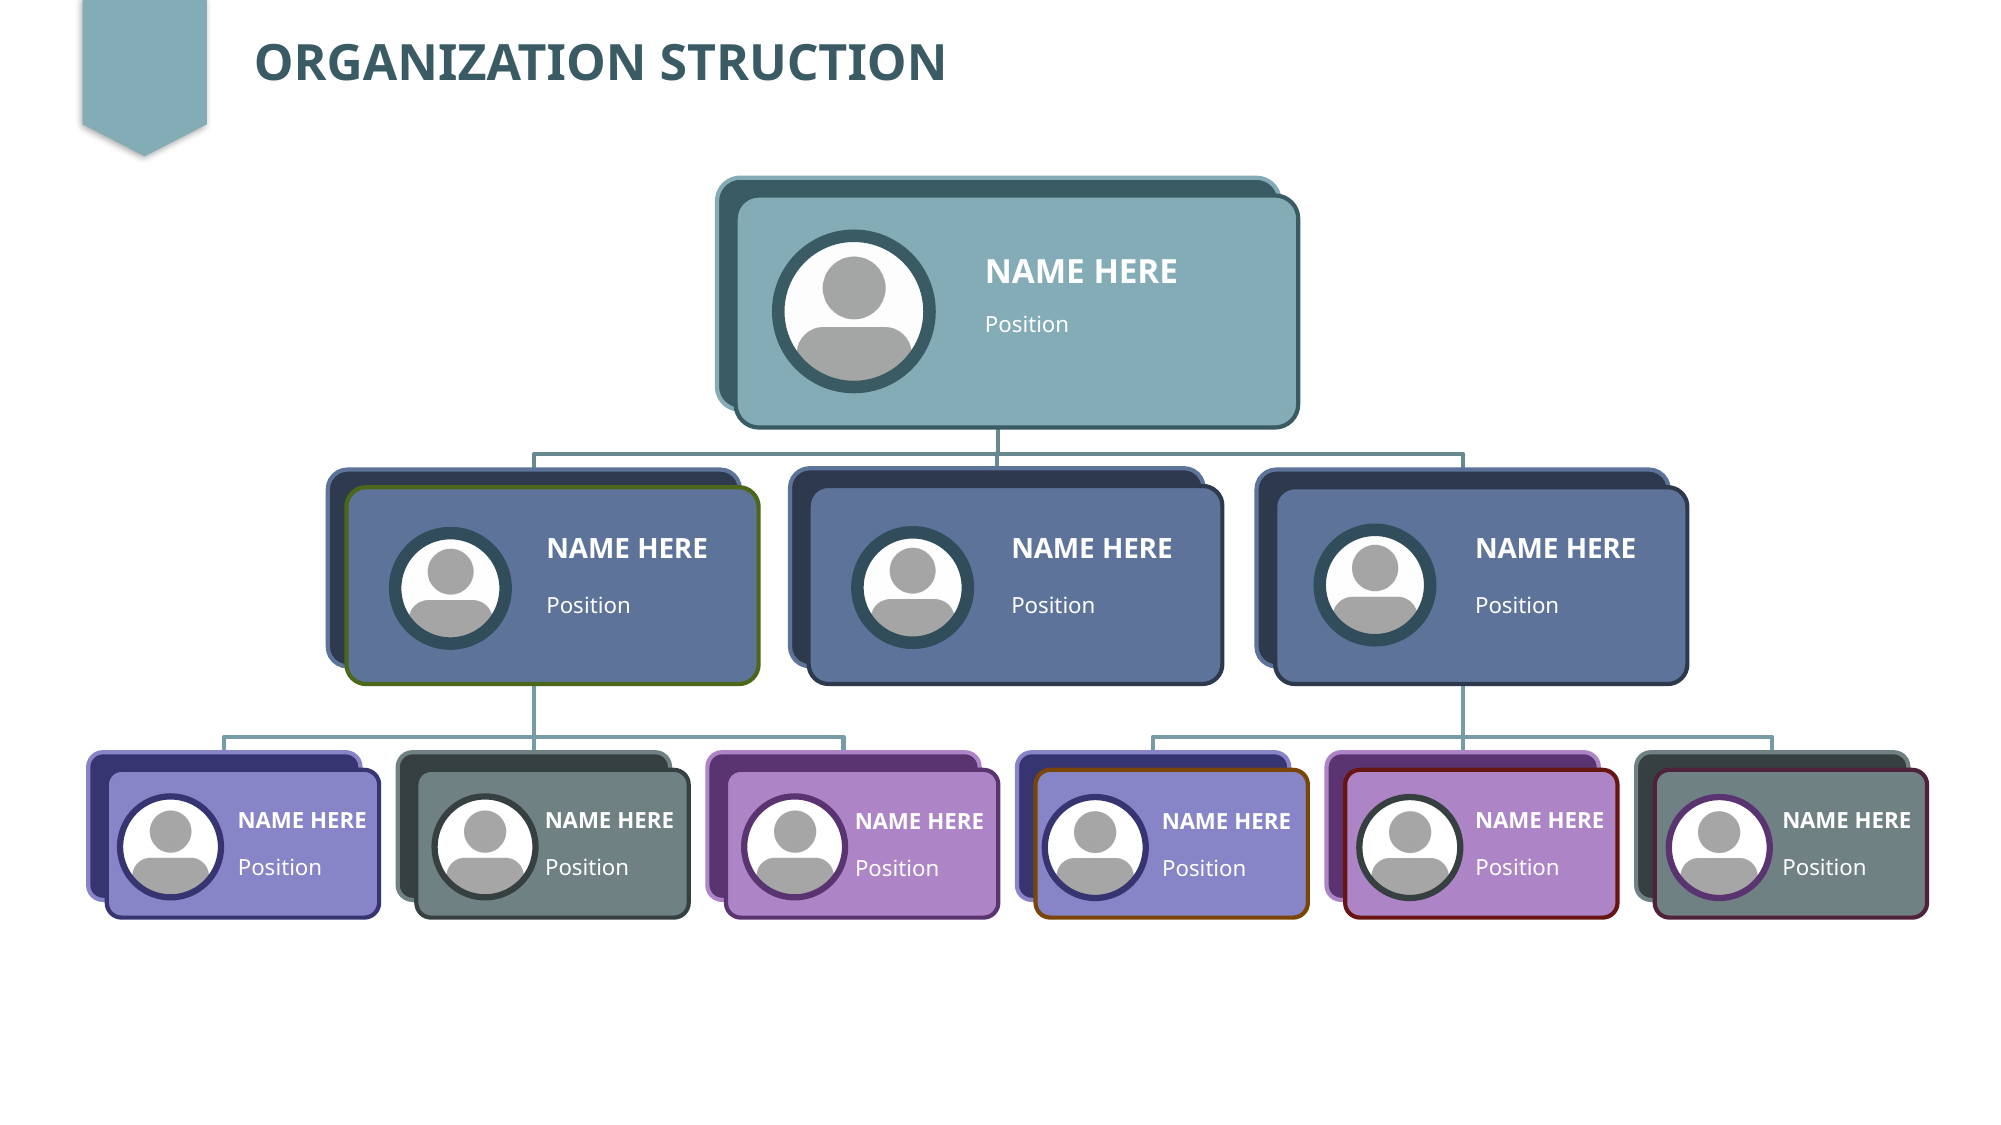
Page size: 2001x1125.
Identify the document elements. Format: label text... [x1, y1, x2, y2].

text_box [1016, 751, 1309, 918]
text_box [1000, 435, 1465, 467]
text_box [1256, 469, 1696, 685]
list ORGANIZATION STRUCTION [239, 23, 1023, 111]
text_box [327, 469, 768, 685]
text_box [1465, 693, 1774, 750]
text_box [716, 177, 1299, 428]
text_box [397, 751, 692, 918]
text_box [1151, 693, 1465, 750]
text_box [532, 739, 536, 750]
text_box [222, 693, 536, 750]
text_box [995, 456, 999, 466]
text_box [1635, 751, 1929, 918]
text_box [1326, 751, 1622, 918]
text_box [707, 751, 1002, 918]
text_box [1461, 739, 1465, 750]
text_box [87, 751, 385, 918]
text_box [532, 435, 1000, 467]
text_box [789, 467, 1232, 685]
text_box [536, 693, 846, 750]
